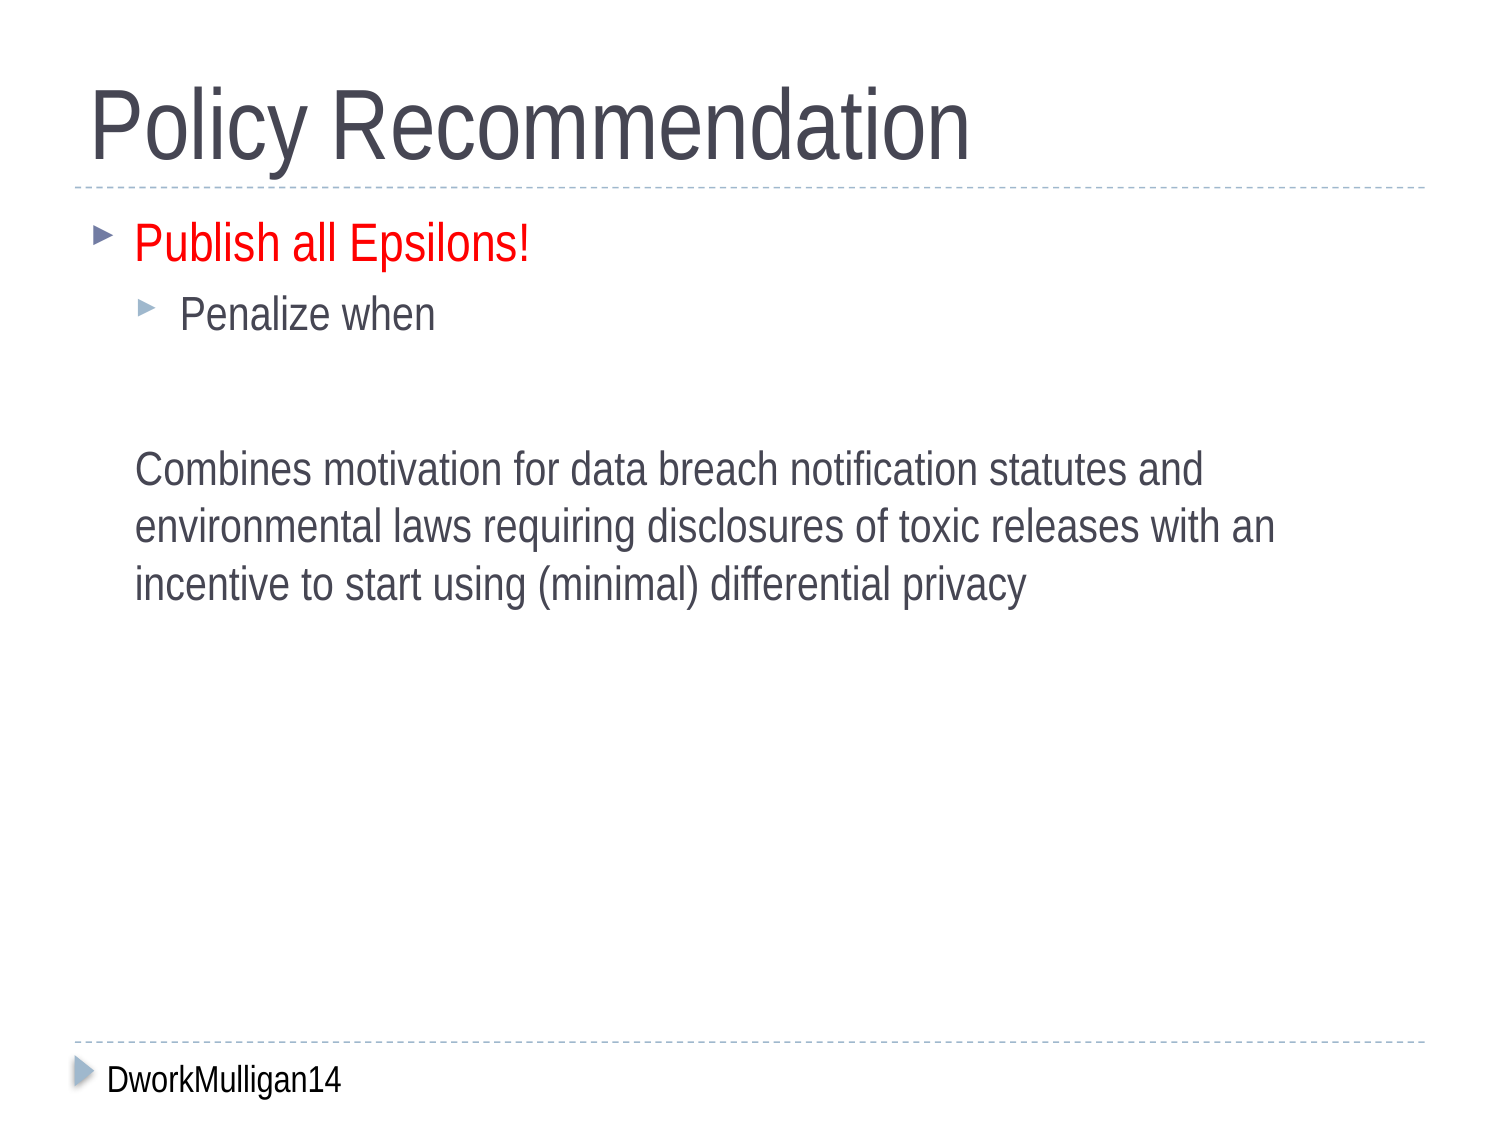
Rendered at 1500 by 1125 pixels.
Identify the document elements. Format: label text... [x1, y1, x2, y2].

text_box DworkMulligan14 [92, 1047, 357, 1108]
title Policy Recommendation [75, 24, 1425, 188]
